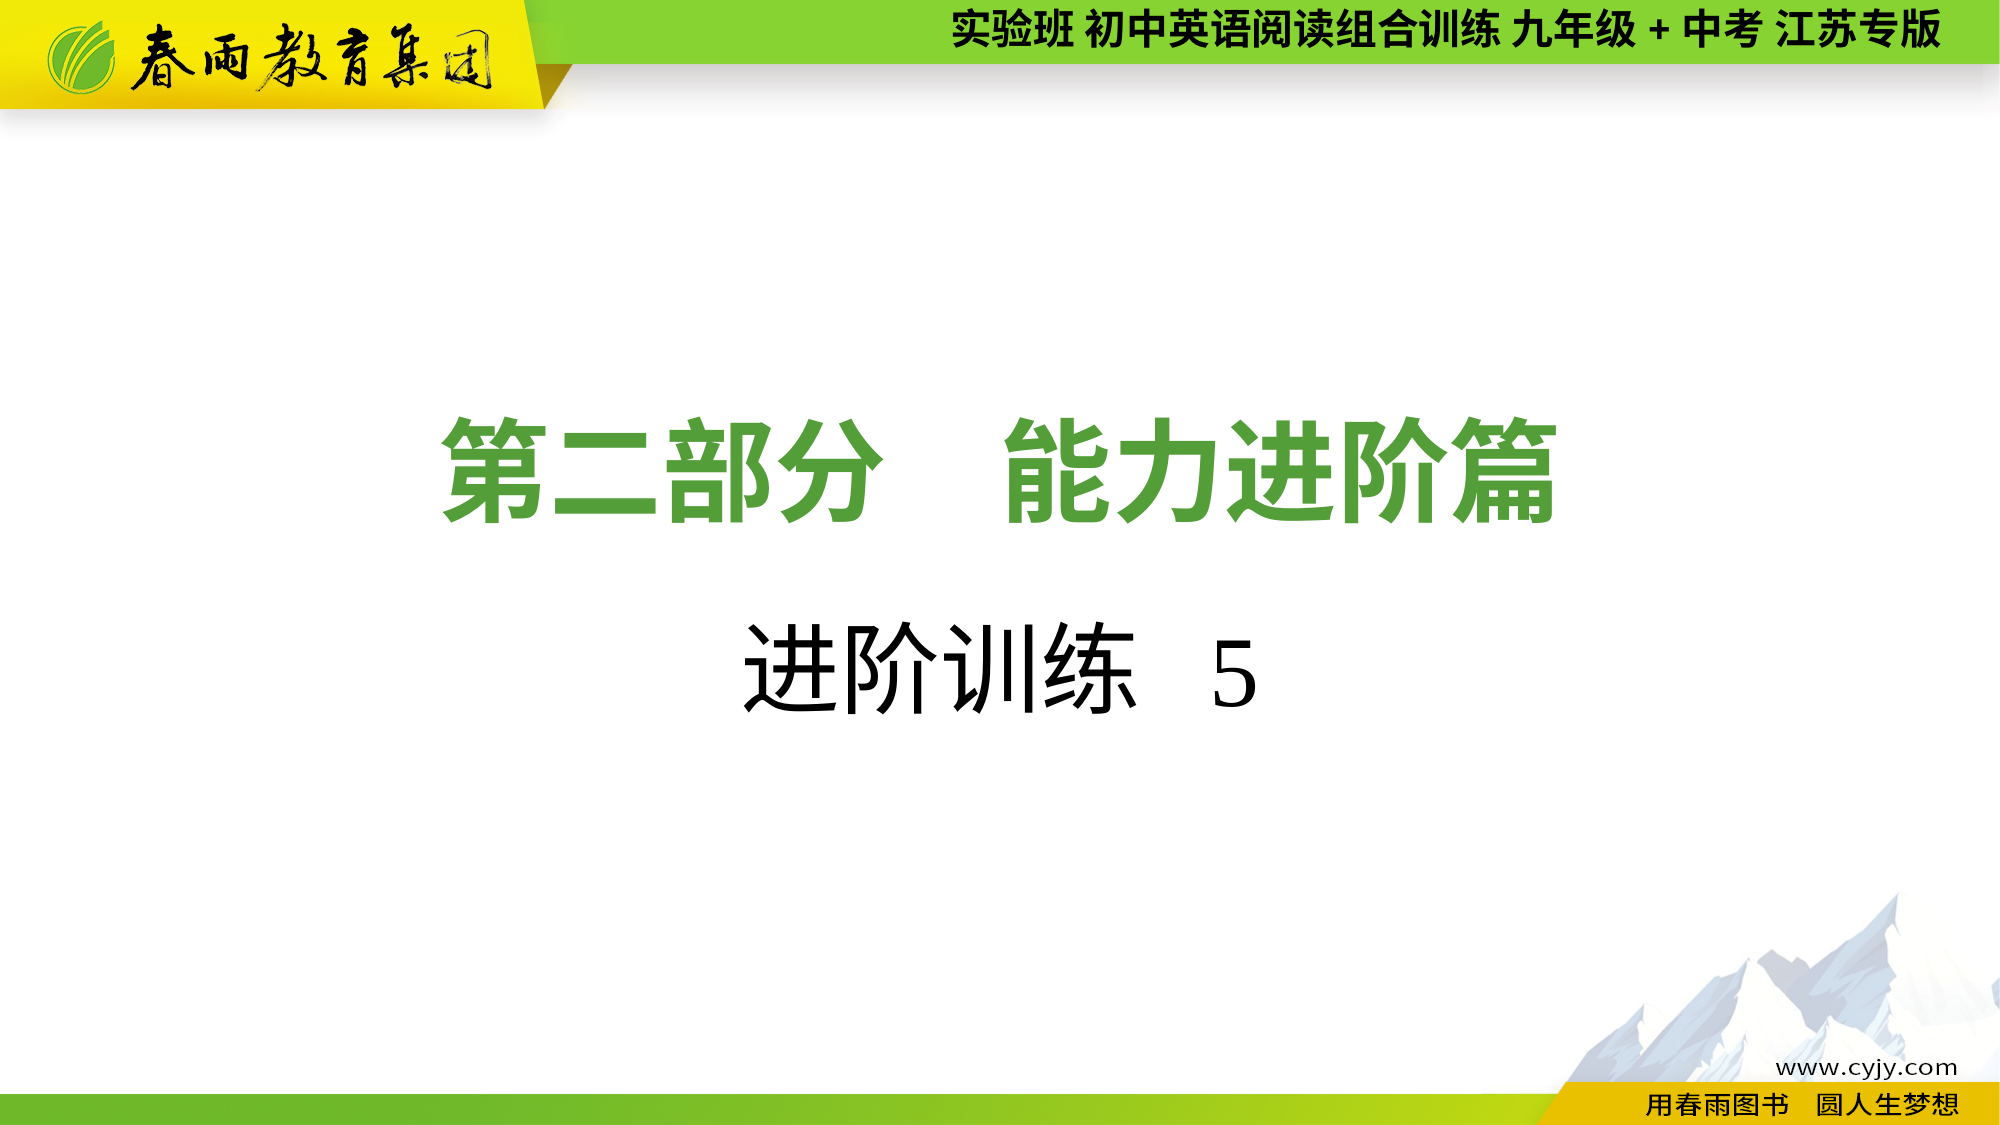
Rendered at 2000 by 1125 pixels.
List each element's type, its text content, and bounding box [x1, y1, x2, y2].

text_box 第二部分 能力进阶篇 [54, 326, 1946, 538]
text_box 进阶训练 5 [54, 538, 1946, 734]
picture [0, 0, 2000, 1125]
